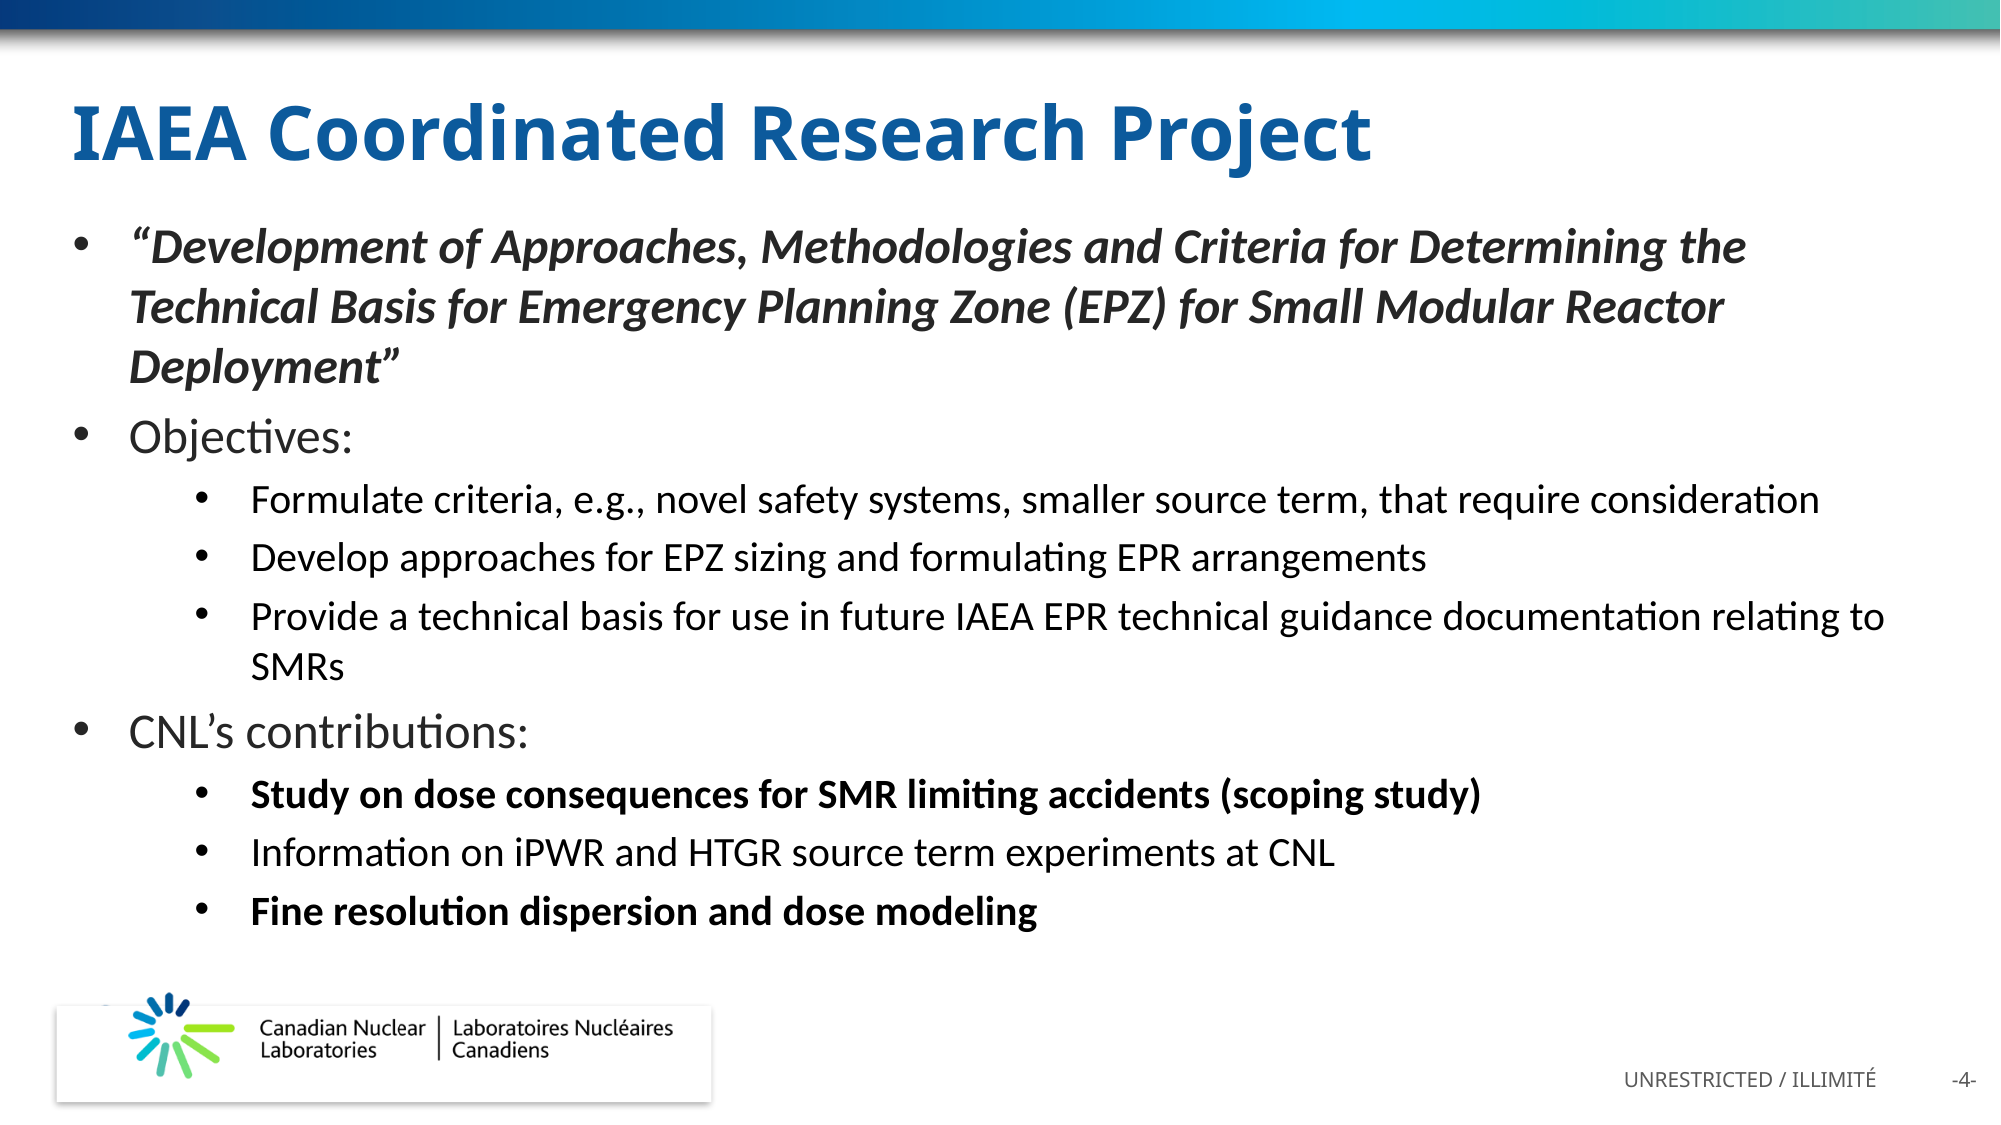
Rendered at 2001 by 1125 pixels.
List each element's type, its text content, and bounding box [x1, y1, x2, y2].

picture [0, 964, 2000, 1125]
title IAEA Coordinated Research Project [57, 78, 1940, 184]
picture [0, 0, 2000, 87]
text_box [56, 965, 712, 1105]
list “Development of Approaches, Methodologies and Criteria for Determining the Technical Basis for Emergency Planning Zone (EPZ) for Small Modular Reactor Deployment” Objectives: Formulate criteria, e.g., novel safety systems, smaller source term, that require consideration Develop approaches for EPZ sizing and formulating EPR arrangements Provide a technical basis for use in future IAEA EPR technical guidance documentation relating to SMRs CNL’s contributions: Study on dose consequences for SMR limiting accidents (scoping study) Information on iPWR and HTGR source term experiments at CNL Fine resolution dispersion and dose modeling [57, 206, 1958, 828]
